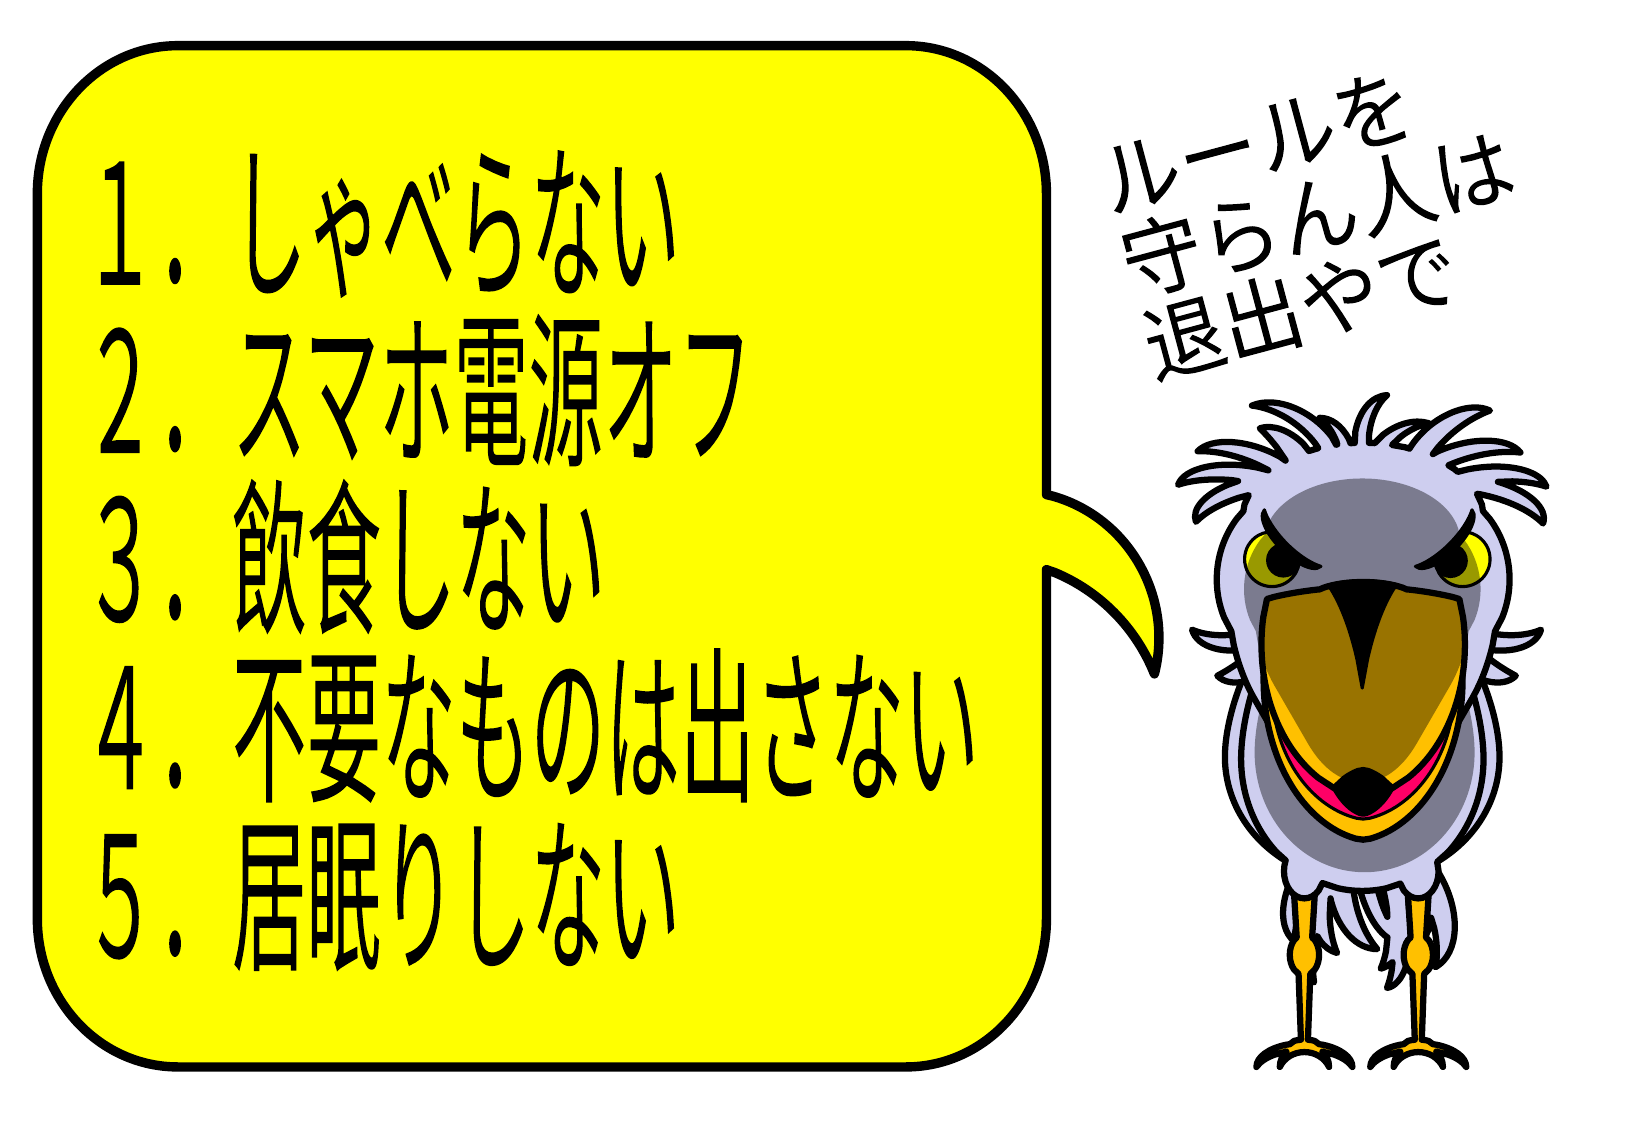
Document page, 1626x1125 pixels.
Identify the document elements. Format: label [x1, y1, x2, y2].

text_box [1177, 394, 1547, 1068]
text_box [37, 45, 1159, 1067]
